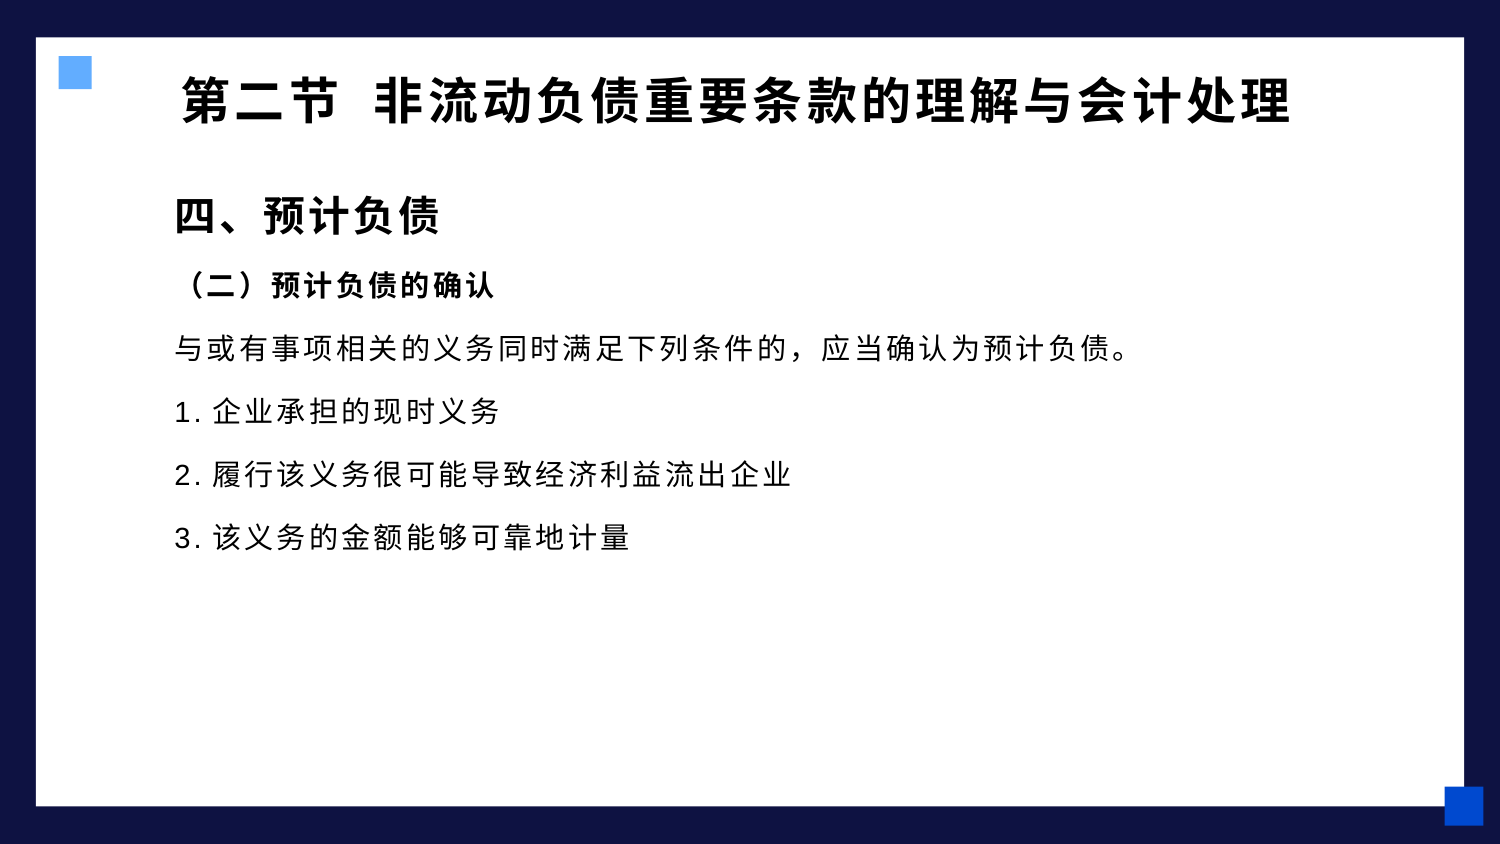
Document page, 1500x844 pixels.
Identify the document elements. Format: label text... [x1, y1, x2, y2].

title 第二节 非流动负债重要条款的理解与会计处理 [141, 48, 1327, 138]
list 四、预计负债 （二）预计负债的确认 与或有事项相关的义务同时满足下列条件的，应当确认为预计负债。 1.企业承担的现时义务 2.履行该义务很可能导致经济利益流出企业 3.该义务的金额能够可靠地计量 [157, 179, 1376, 604]
